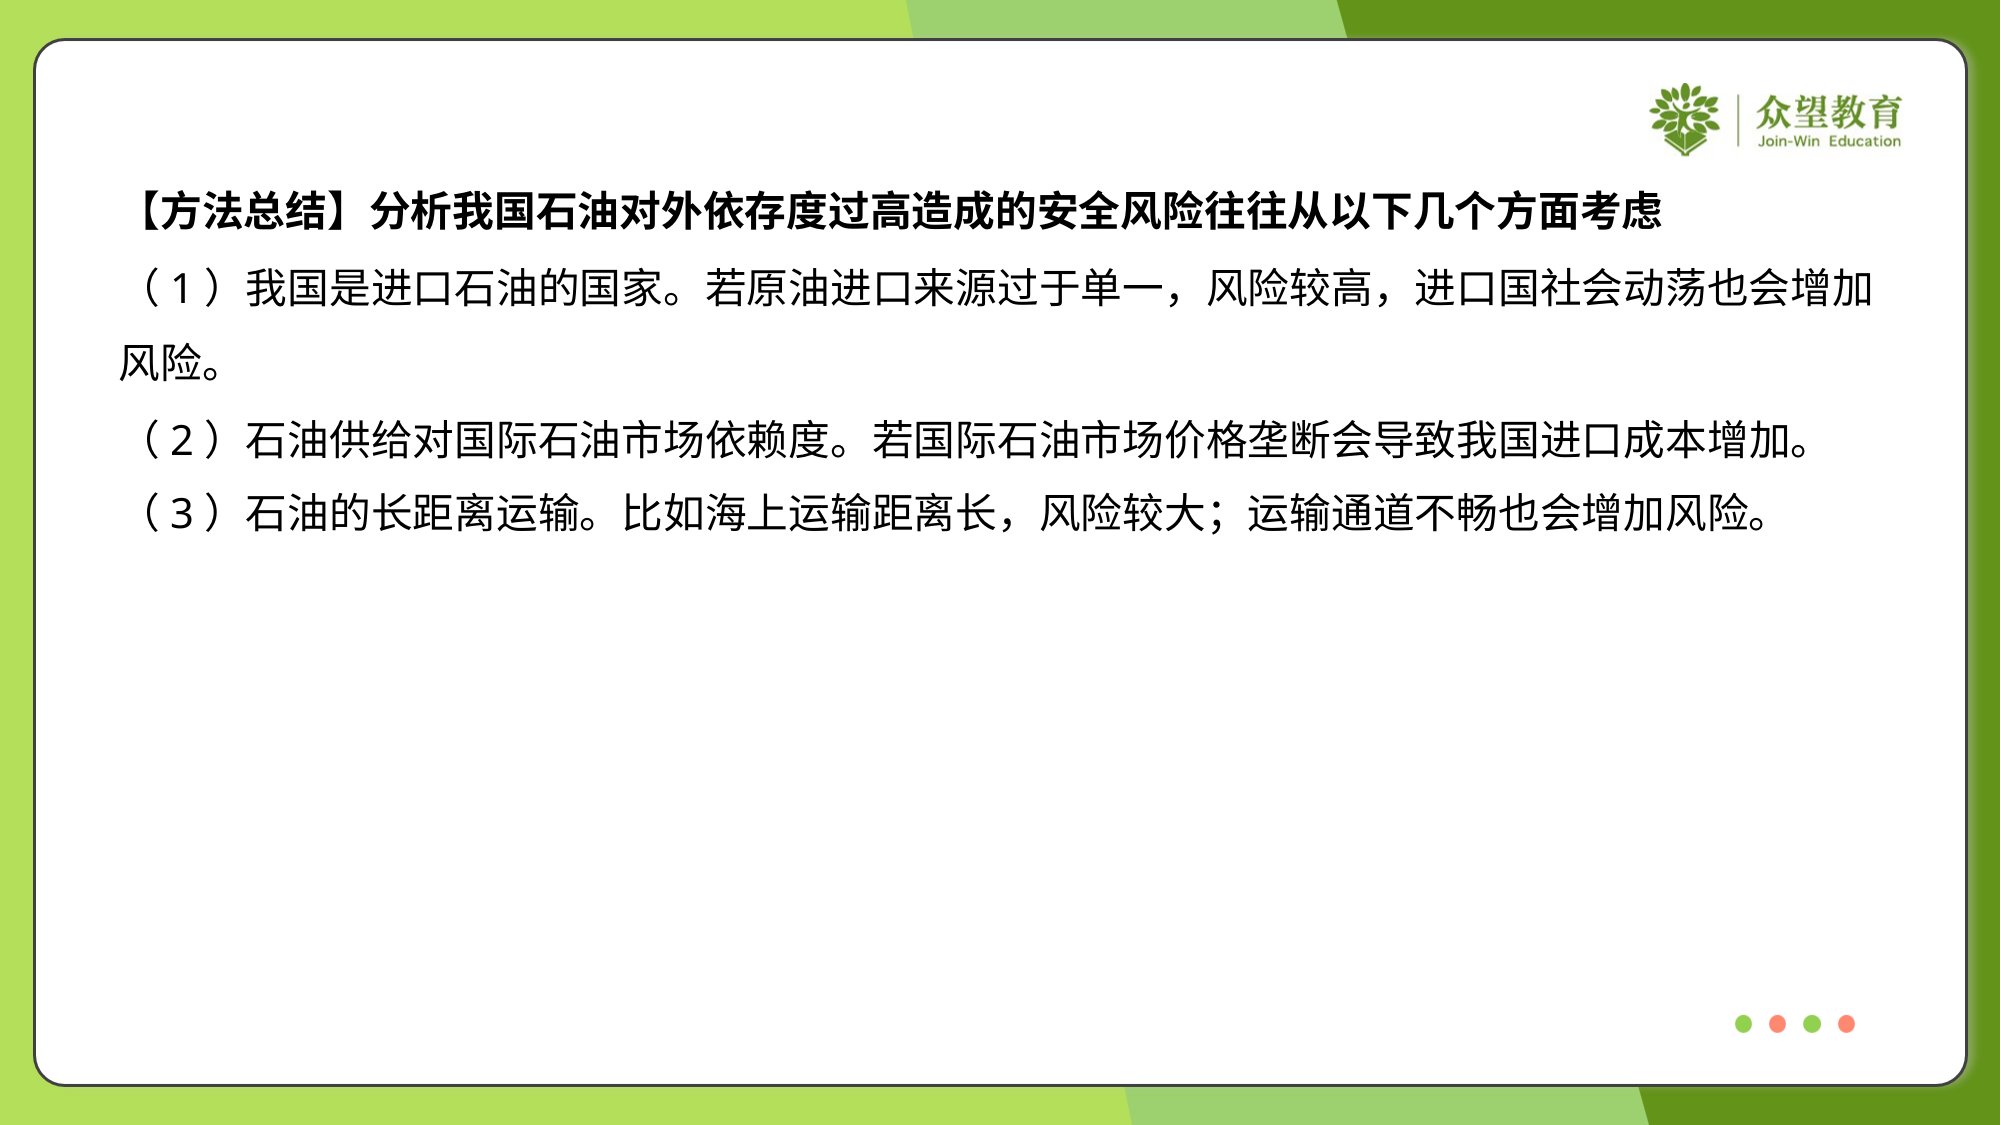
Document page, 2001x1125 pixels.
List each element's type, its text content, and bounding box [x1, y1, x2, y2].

text_box 【方法总结】分析我国石油对外依存度过高造成的安全风险往往从以下几个方面考虑 （1）我国是进口石油的国家。若原油进口来源过于单一，风险较高，进口国社会动荡也会增加 风险。 （2）石油供给对国际石油市场依赖度。若国际石油市场价格垄断会导致我国进口成本增加。 （3）石油的长距离运输。比如海上运输距离长，风险较大；运输通道不畅也会增加风险。 [118, 159, 1883, 530]
picture [0, 0, 2000, 1125]
